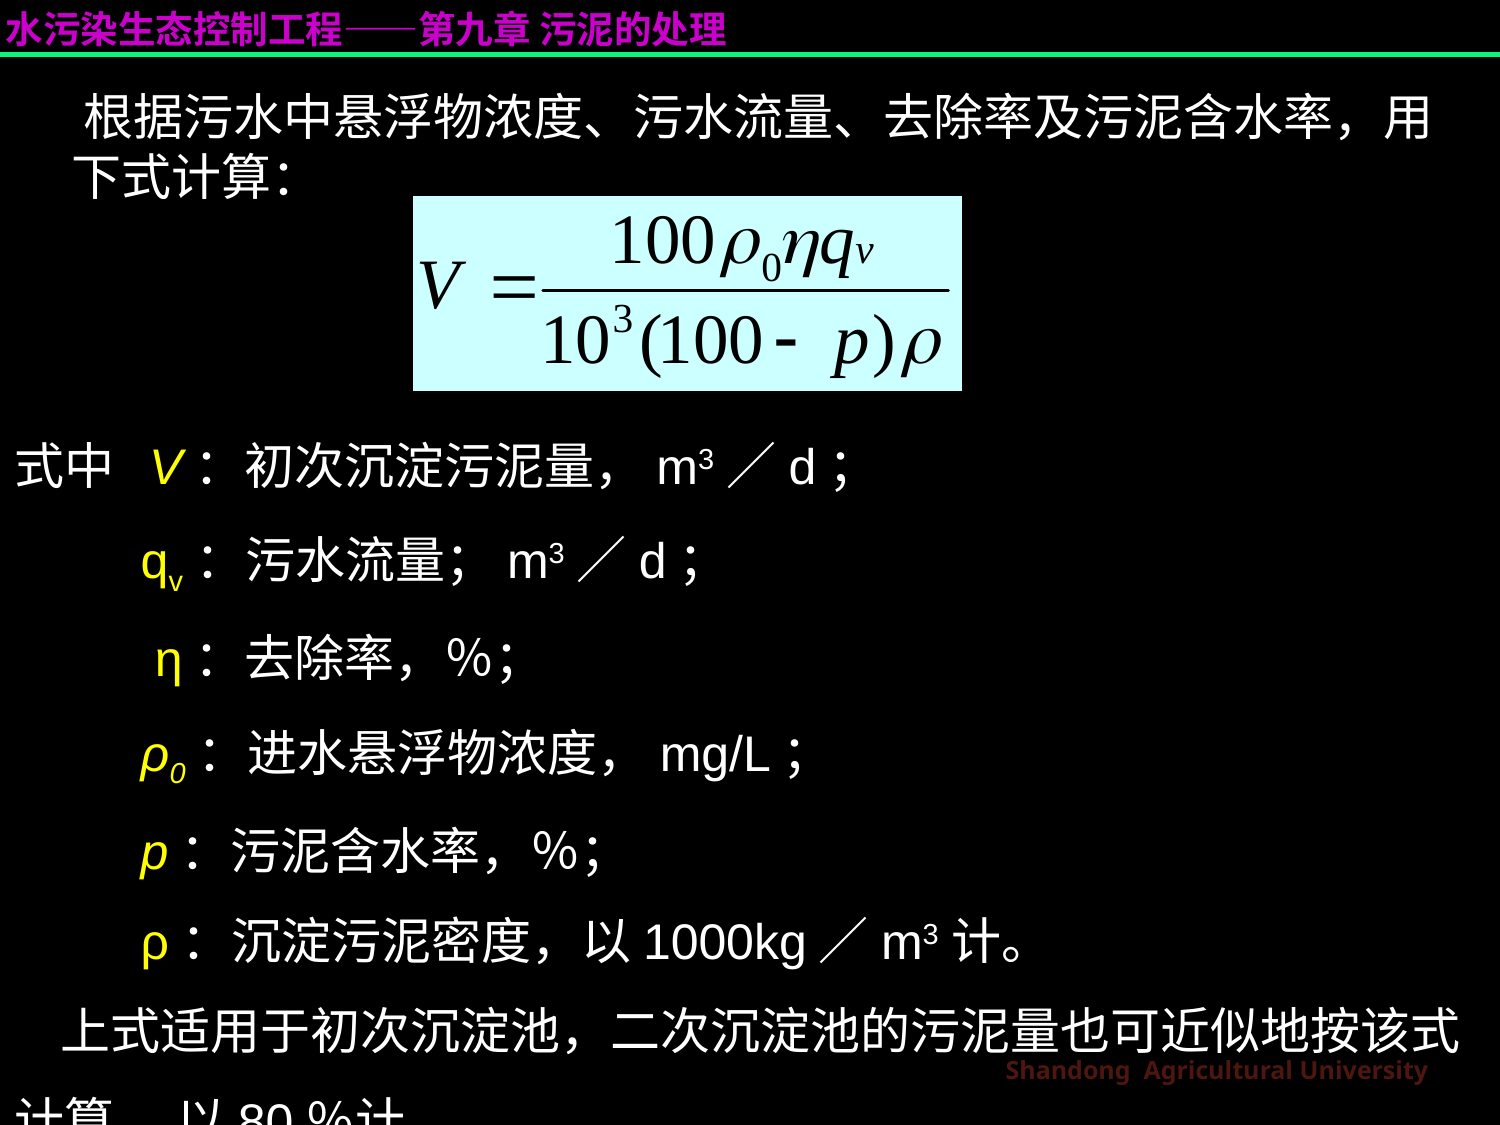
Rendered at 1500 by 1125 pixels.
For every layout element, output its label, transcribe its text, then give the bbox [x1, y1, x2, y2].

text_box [412, 196, 963, 392]
text_box 式中 V：初次沉淀污泥量，m3／d； qv：污水流量；m3／d； η：去除率，％； ρ0：进水悬浮物浓度，mg/L； p：污泥含水率，％； ρ：沉淀污泥密度，以1000kg／m3计。 上式适用于初次沉淀池，二次沉淀池的污泥量也可近似地按该式计算， 以80％计。 [0, 397, 1500, 1125]
text_box 根据污水中悬浮物浓度、污水流量、去除率及污泥含水率，用下式计算： [0, 78, 1459, 374]
